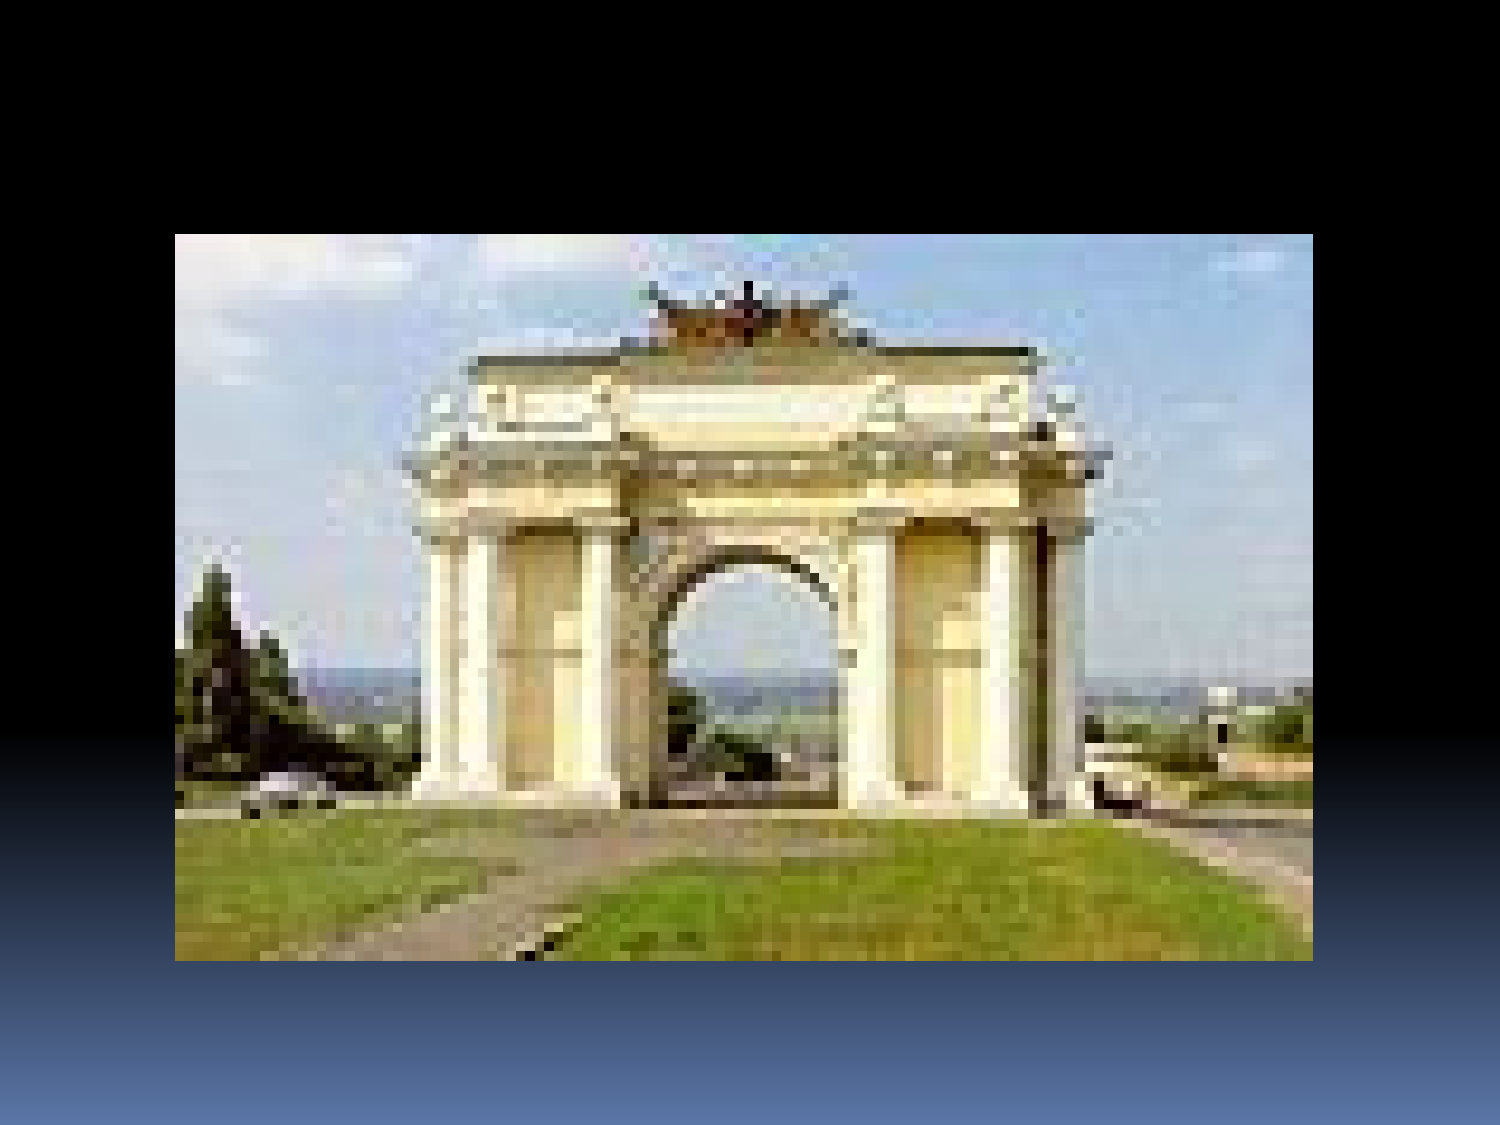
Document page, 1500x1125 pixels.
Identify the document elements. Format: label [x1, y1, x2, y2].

picture [175, 233, 1313, 962]
